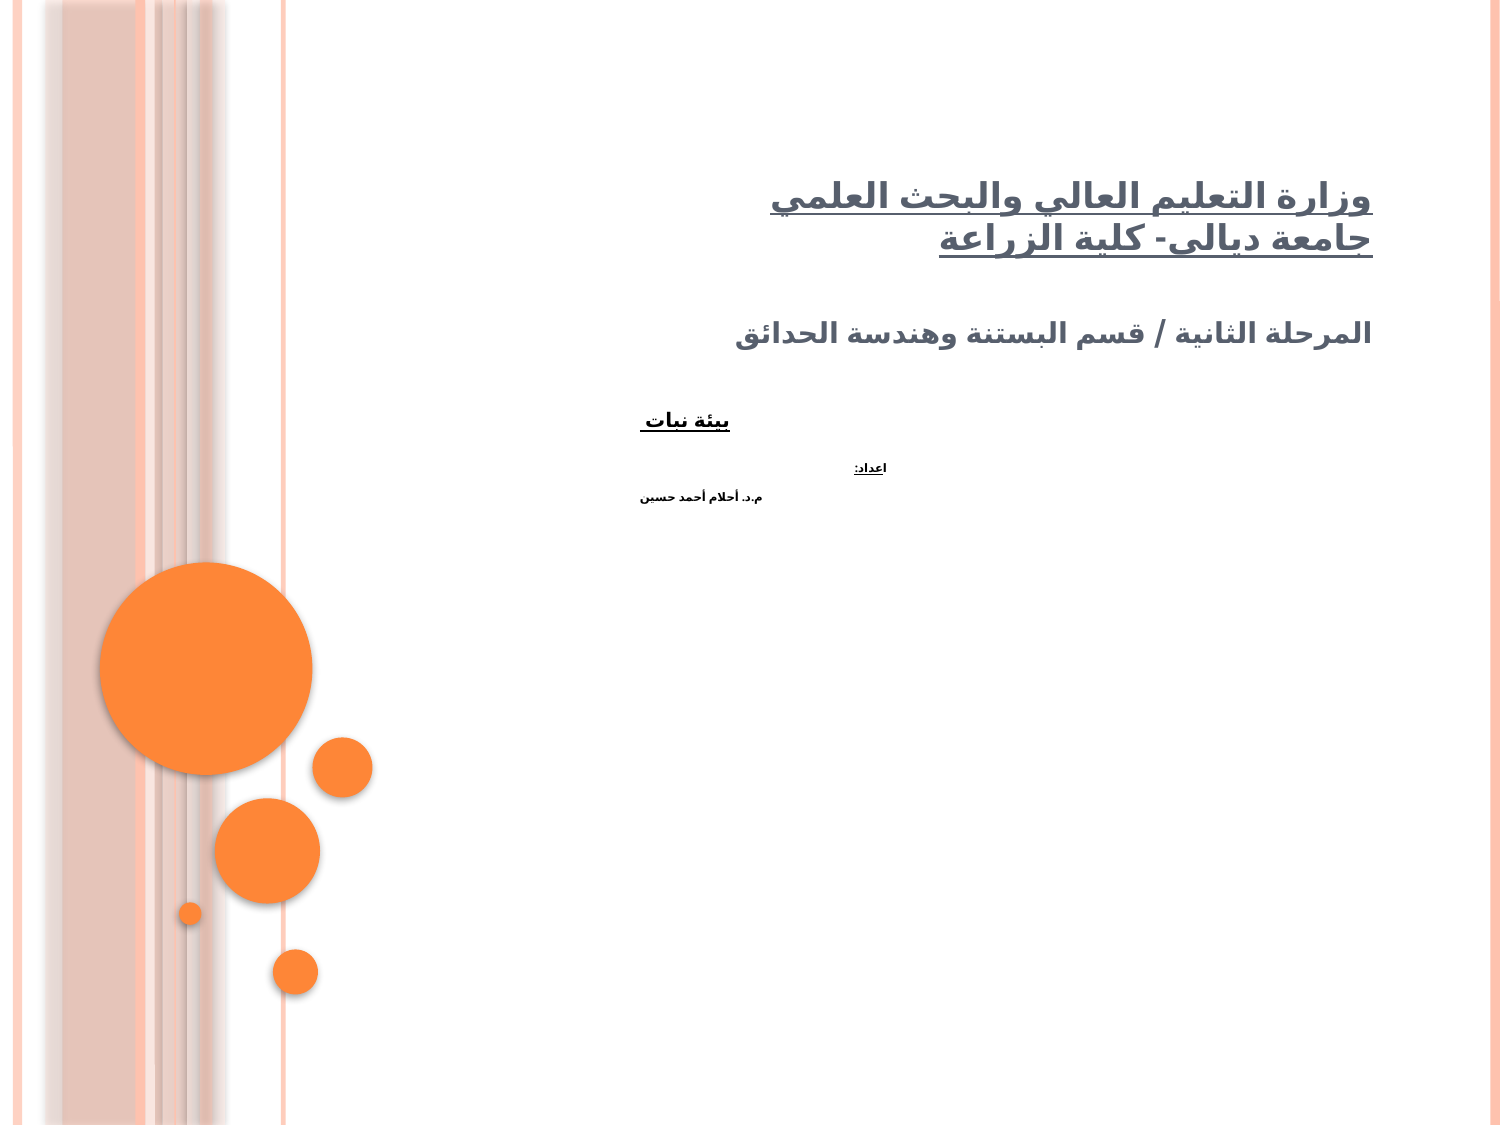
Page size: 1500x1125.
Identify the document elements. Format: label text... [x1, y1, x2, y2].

title وزارة التعليم العالي والبحث العلمي جامعة ديالى- كلية الزراعة المرحلة الثانية / قسم البستنة وهندسة الحدائق [112, 162, 1388, 404]
subtitle بيئة نبات اعداد: م.د. أحلام أحمد حسين [624, 399, 1138, 525]
